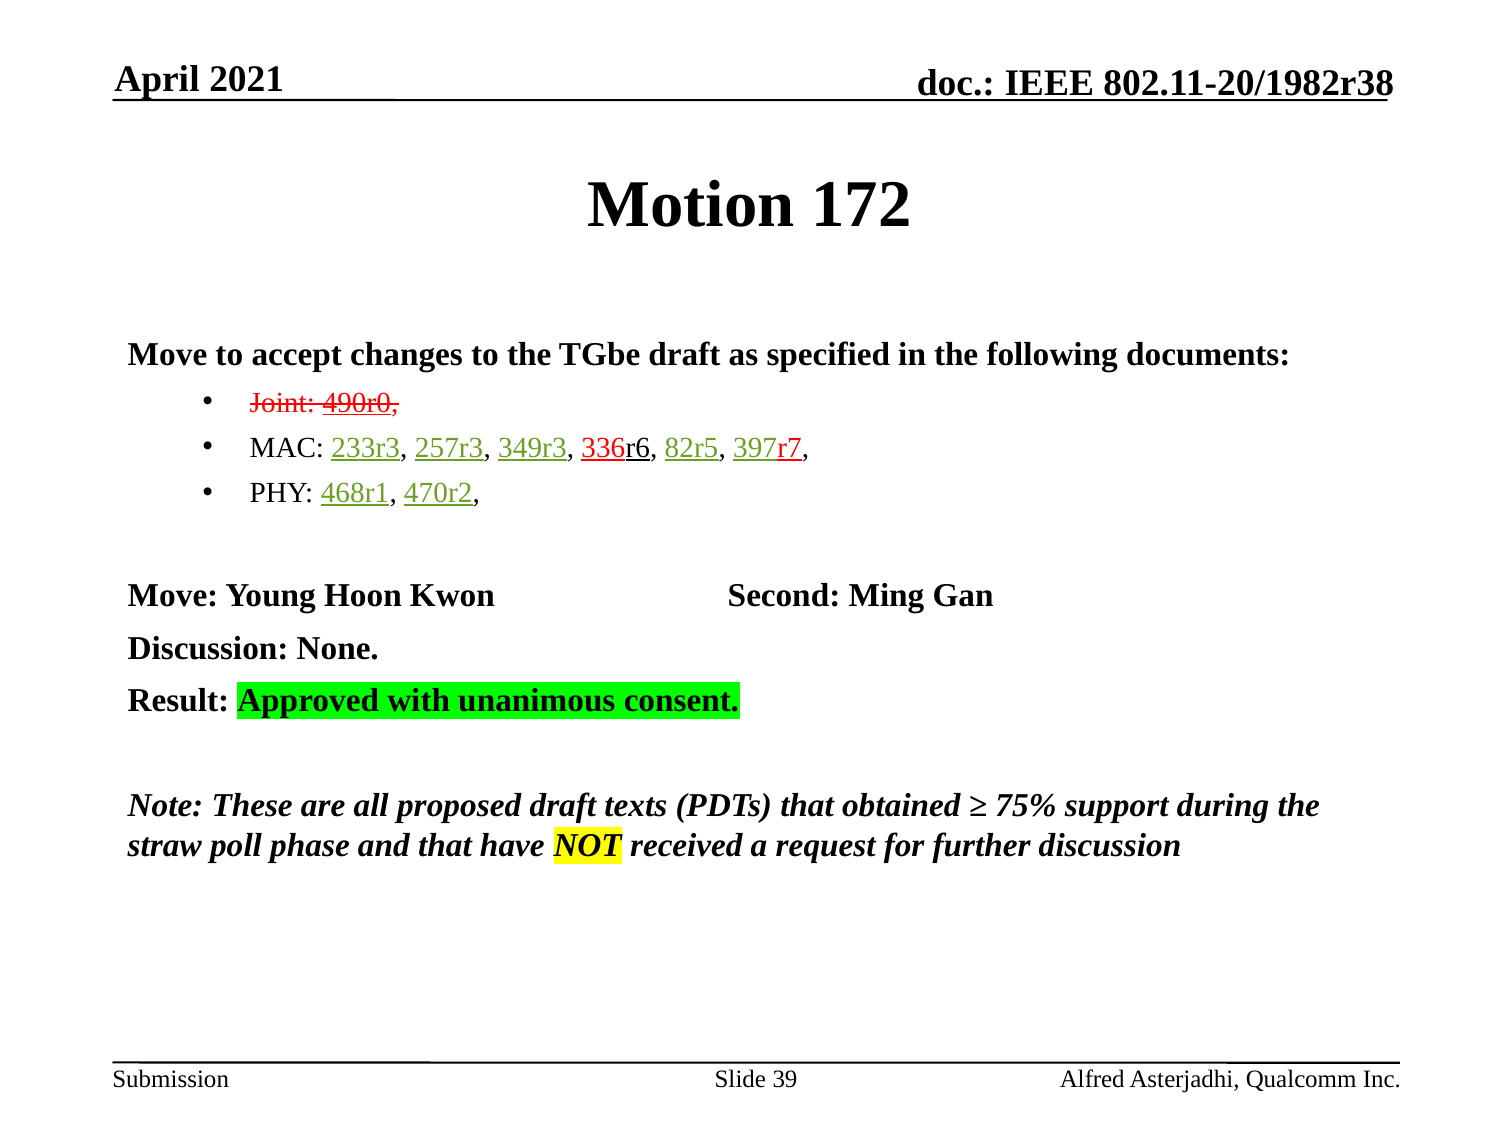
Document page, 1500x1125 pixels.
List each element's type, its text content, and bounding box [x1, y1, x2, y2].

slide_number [114, 54, 423, 100]
footer Alfred Asterjadhi, Qualcomm Inc. [878, 1061, 1402, 1093]
list Move to accept changes to the TGbe draft as specified in the following documents: Joint: 490r0, MAC: 233r3, 257r3, 349r3, 336r6, 82r5, 397r7, PHY: 468r1, 470r2, Move: Young Hoon Kwon Second: Ming Gan Discussion: None. Result: Approved with unanimous consent. Note: These are all proposed draft texts (PDTs) that obtained ≥ 75% support during the straw poll phase and that have NOT received a request for further discussion [112, 324, 1388, 1000]
title Motion 172 [112, 112, 1388, 288]
slide_number Slide 39 [712, 1061, 800, 1123]
